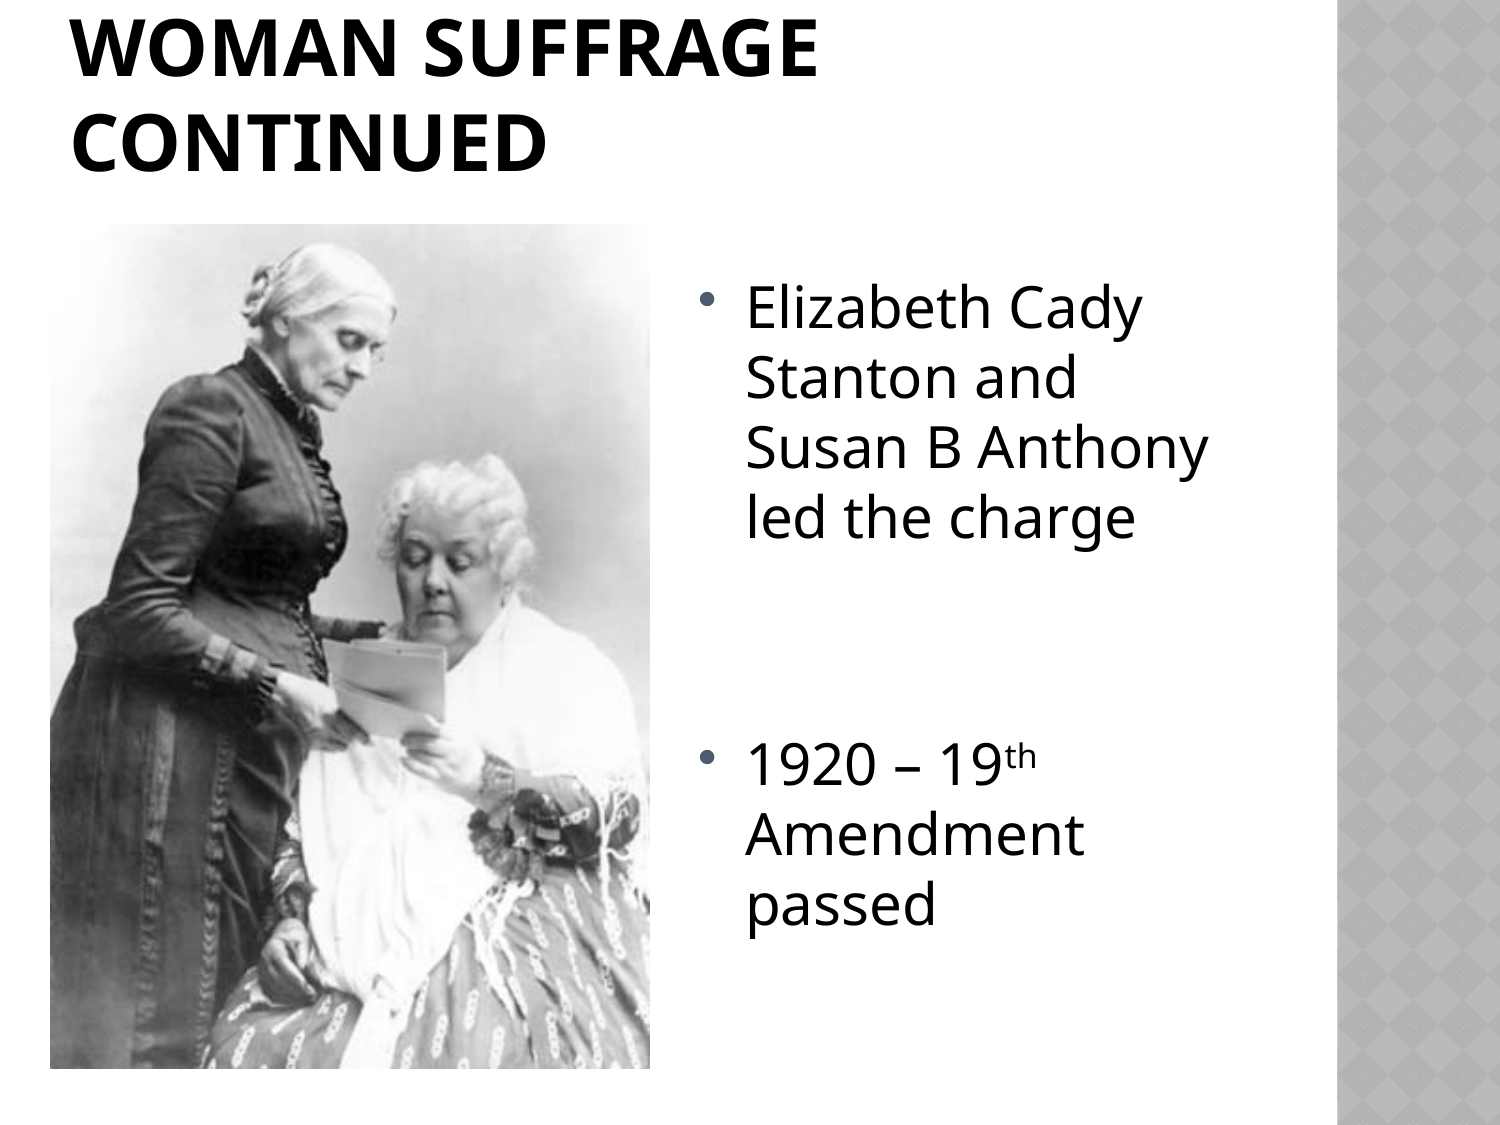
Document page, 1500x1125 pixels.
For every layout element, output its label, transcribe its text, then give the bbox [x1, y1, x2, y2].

picture [49, 224, 651, 1070]
list Elizabeth Cady Stanton and Susan B Anthony led the charge 1920 – 19th Amendment passed [685, 262, 1263, 1005]
title Woman Suffrage Continued [62, 0, 1251, 188]
